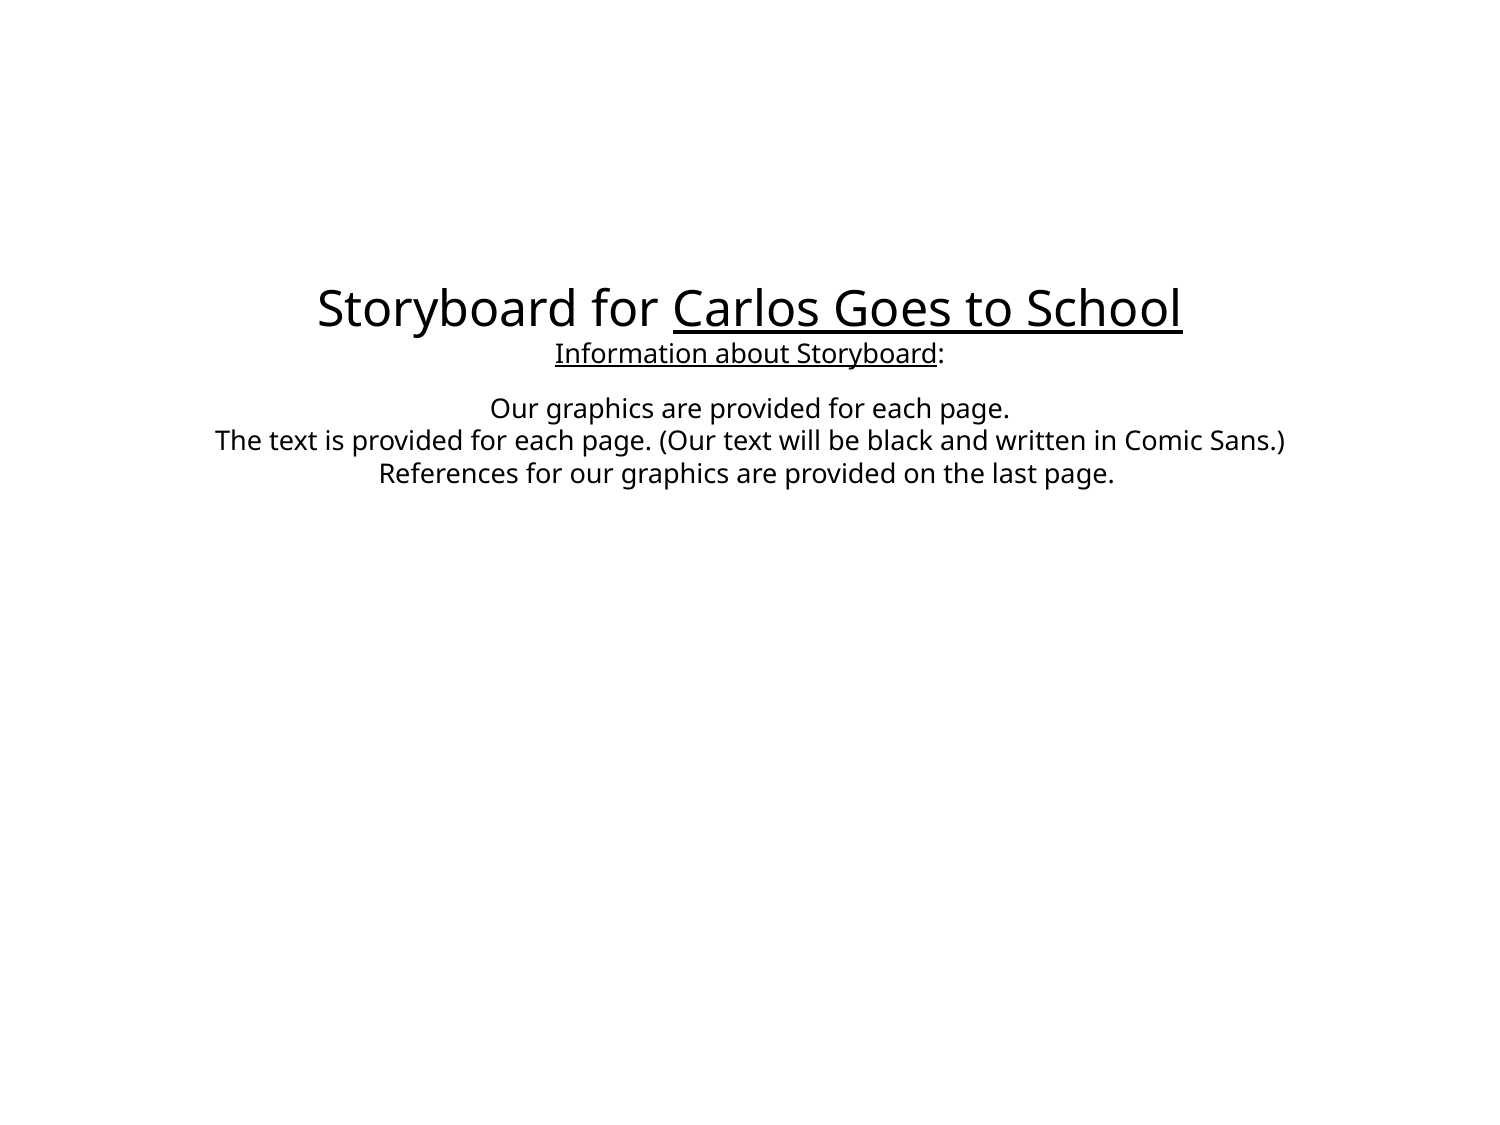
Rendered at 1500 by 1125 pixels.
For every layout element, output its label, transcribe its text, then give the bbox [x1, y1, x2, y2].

text_box Storyboard for Carlos Goes to School Information about Storyboard: Our graphics are provided for each page. The text is provided for each page. (Our text will be black and written in Comic Sans.) References for our graphics are provided on the last page. [0, 268, 1500, 497]
